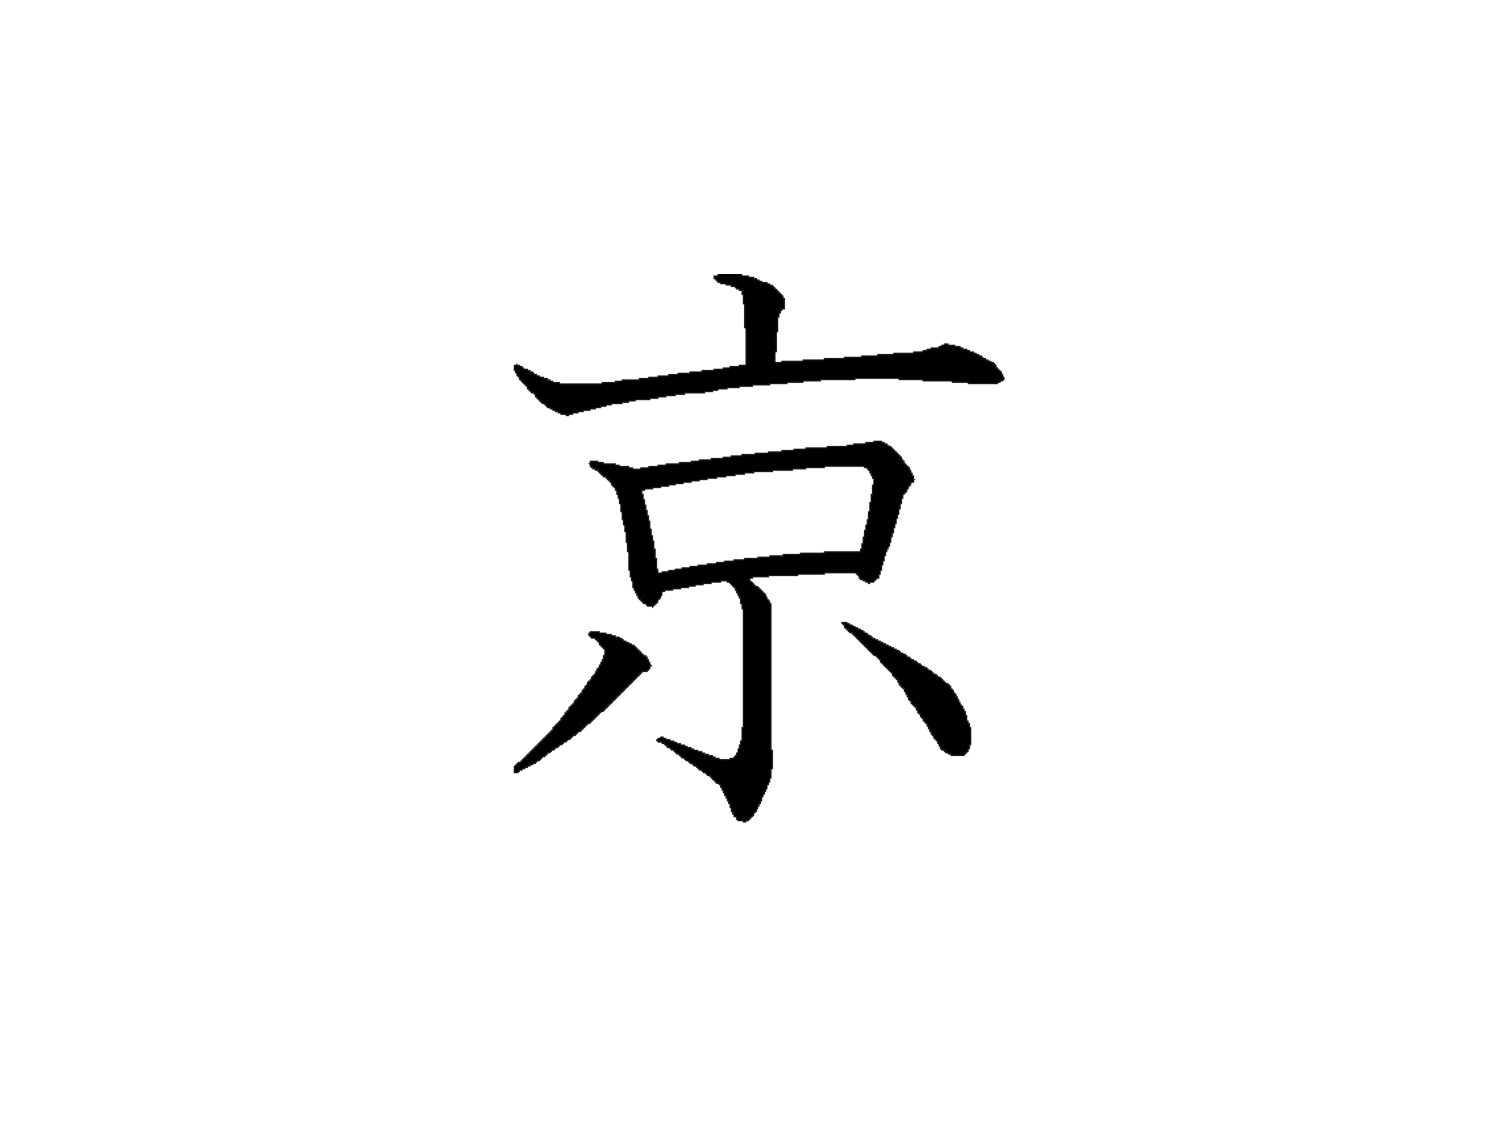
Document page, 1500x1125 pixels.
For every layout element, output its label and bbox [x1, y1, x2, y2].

picture [511, 274, 1013, 827]
